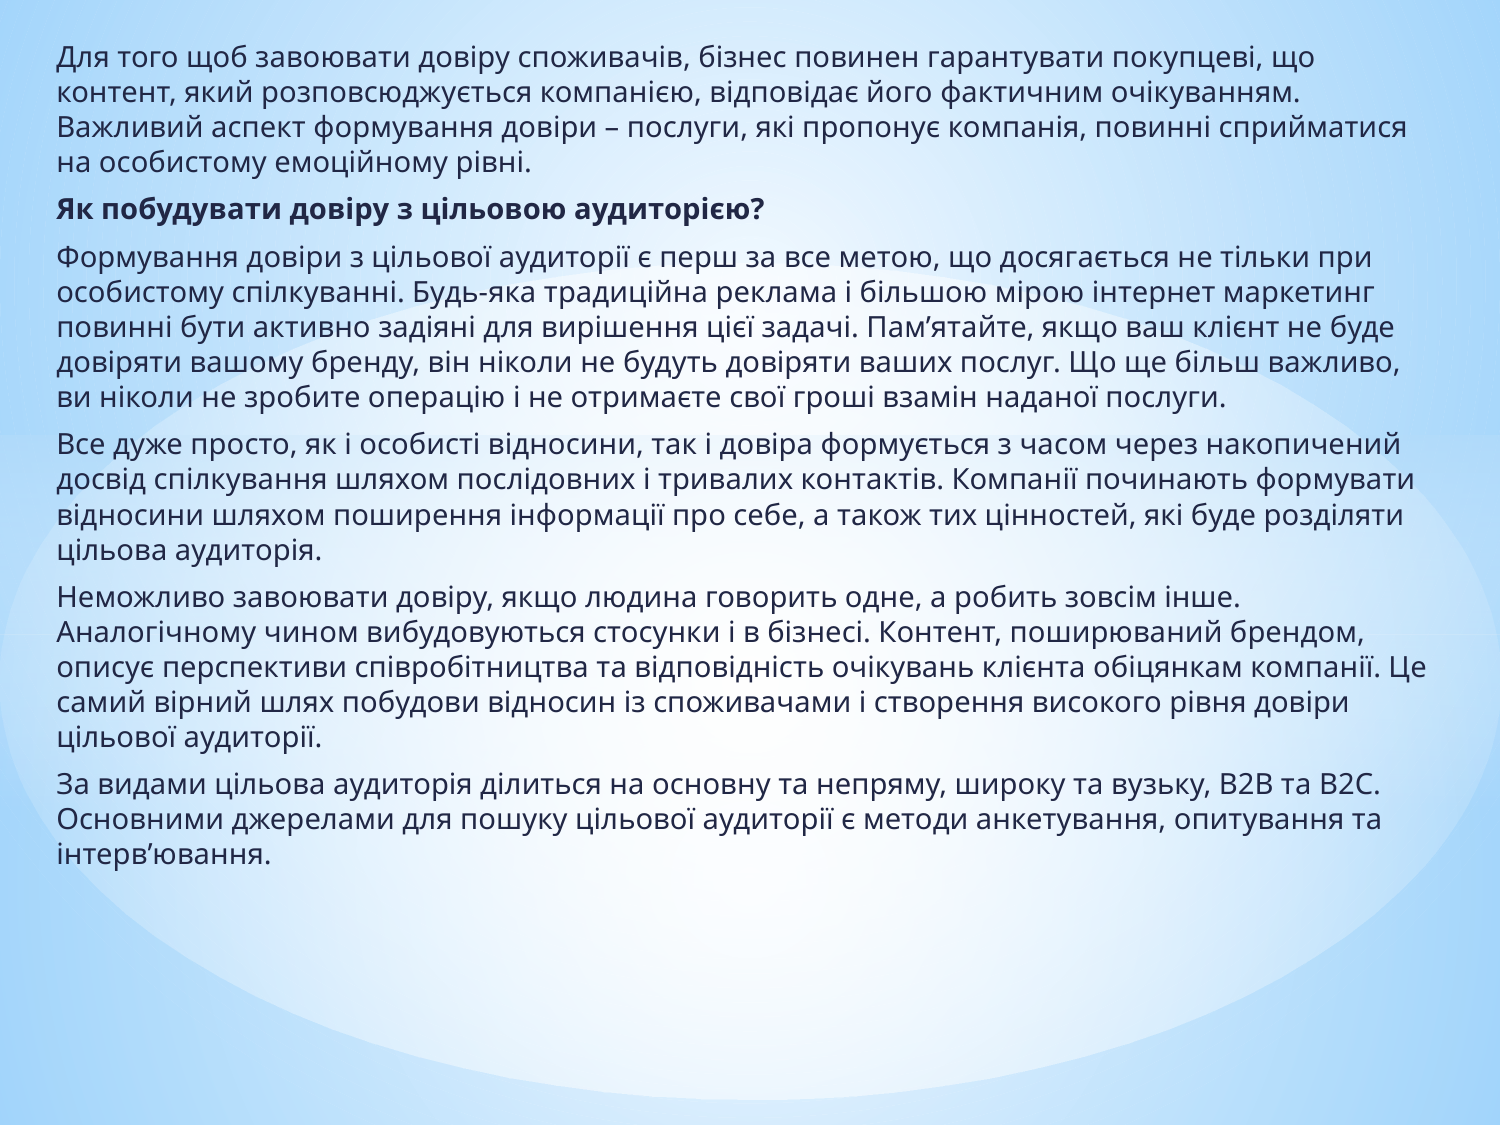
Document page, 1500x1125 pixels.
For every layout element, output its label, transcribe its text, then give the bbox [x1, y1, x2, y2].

subtitle Для того щоб завоювати довіру споживачів, бізнес повинен гарантувати покупцеві, що контент, який розповсюджується компанією, відповідає його фактичним очікуванням. Важливий аспект формування довіри – послуги, які пропонує компанія, повинні сприйматися на особистому емоційному рівні. Як побудувати довіру з цільовою аудиторією? Формування довіри з цільової аудиторії є перш за все метою, що досягається не тільки при особистому спілкуванні. Будь-яка традиційна реклама і більшою мірою інтернет маркетинг повинні бути активно задіяні для вирішення цієї задачі. Пам’ятайте, якщо ваш клієнт не буде довіряти вашому бренду, він ніколи не будуть довіряти ваших послуг. Що ще більш важливо, ви ніколи не зробите операцію і не отримаєте свої гроші взамін наданої послуги. Все дуже просто, як і особисті відносини, так і довіра формується з часом через накопичений досвід спілкування шляхом послідовних і тривалих контактів. Компанії починають формувати відносини шляхом поширення інформації про себе, а також тих цінностей, які буде розділяти цільова аудиторія. Неможливо завоювати довіру, якщо людина говорить одне, а робить зовсім інше. Аналогічному чином вибудовуються стосунки і в бізнесі. Контент, поширюваний брендом, описує перспективи співробітництва та відповідність очікувань клієнта обіцянкам компанії. Це самий вірний шлях побудови відносин із споживачами і створення високого рівня довіри цільової аудиторії. За видами цільова аудиторія ділиться на основну та непряму, широку та вузьку, В2В та В2С. Основними джерелами для пошуку цільової аудиторії є методи анкетування, опитування та інтерв’ювання. [41, 30, 1447, 1083]
